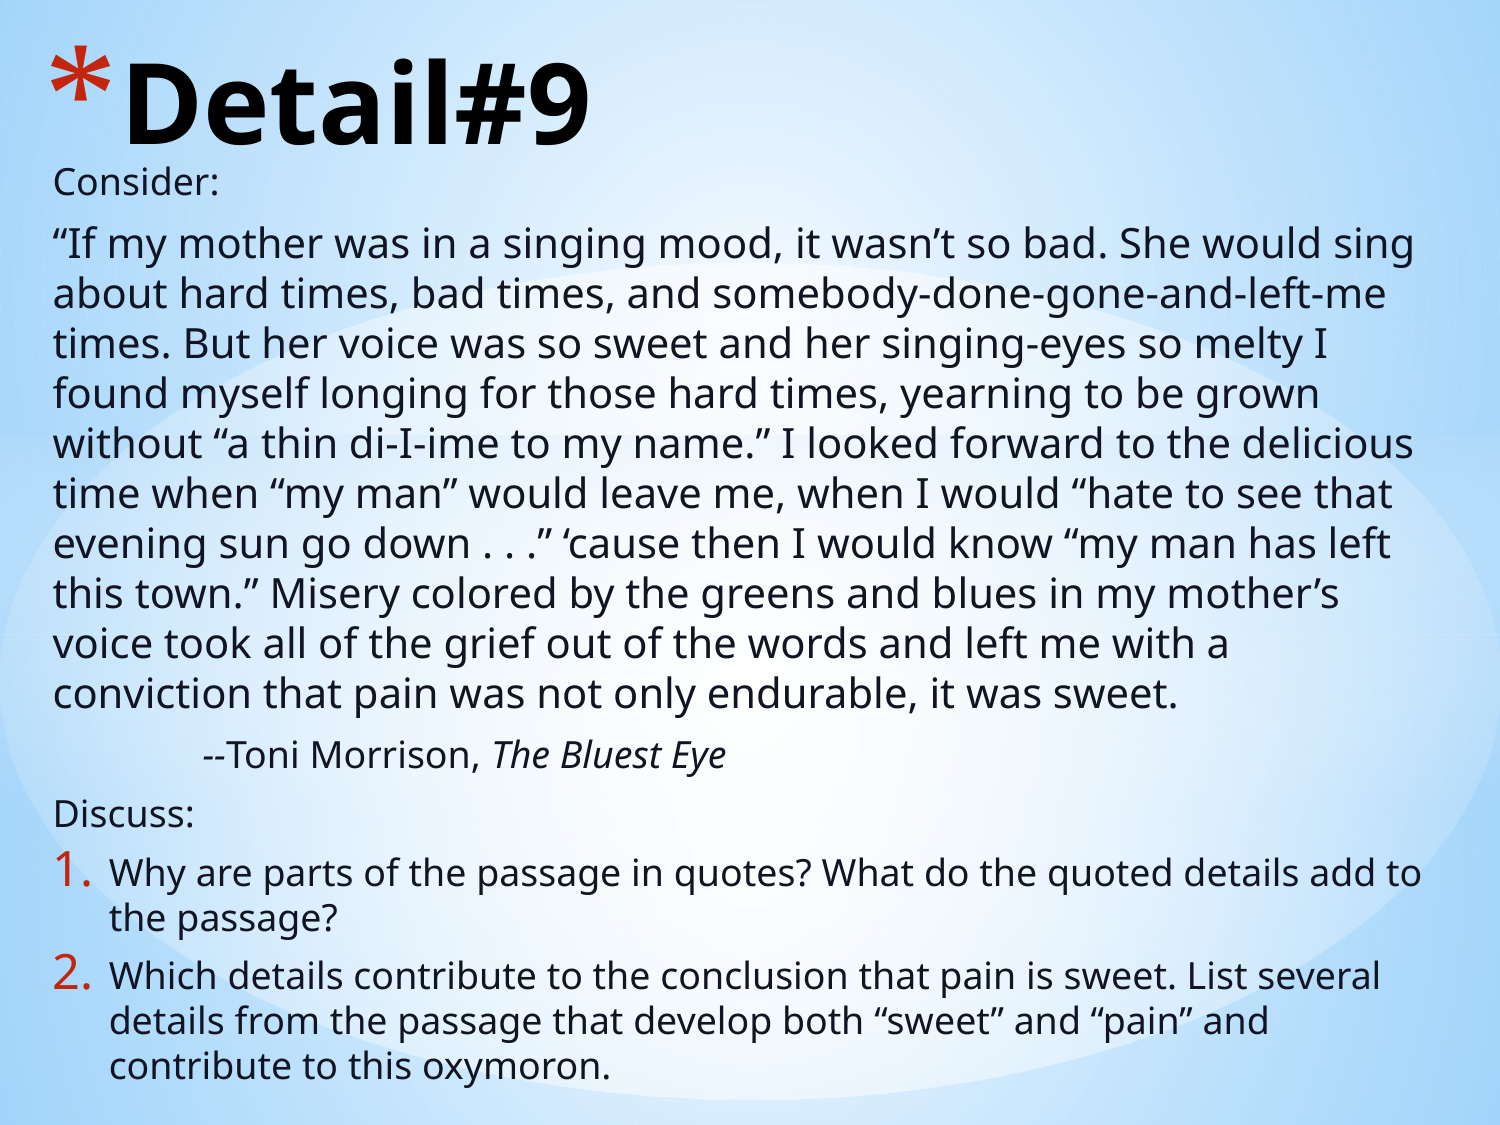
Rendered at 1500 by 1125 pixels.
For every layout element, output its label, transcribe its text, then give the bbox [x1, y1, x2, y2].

subtitle Consider: “If my mother was in a singing mood, it wasn’t so bad. She would sing about hard times, bad times, and somebody-done-gone-and-left-me times. But her voice was so sweet and her singing-eyes so melty I found myself longing for those hard times, yearning to be grown without “a thin di-I-ime to my name.” I looked forward to the delicious time when “my man” would leave me, when I would “hate to see that evening sun go down . . .” ‘cause then I would know “my man has left this town.” Misery colored by the greens and blues in my mother’s voice took all of the grief out of the words and left me with a conviction that pain was not only endurable, it was sweet. --Toni Morrison, The Bluest Eye Discuss: Why are parts of the passage in quotes? What do the quoted details add to the passage? Which details contribute to the conclusion that pain is sweet. List several details from the passage that develop both “sweet” and “pain” and contribute to this oxymoron. [37, 149, 1450, 1000]
title Detail#9 [0, 24, 1288, 163]
